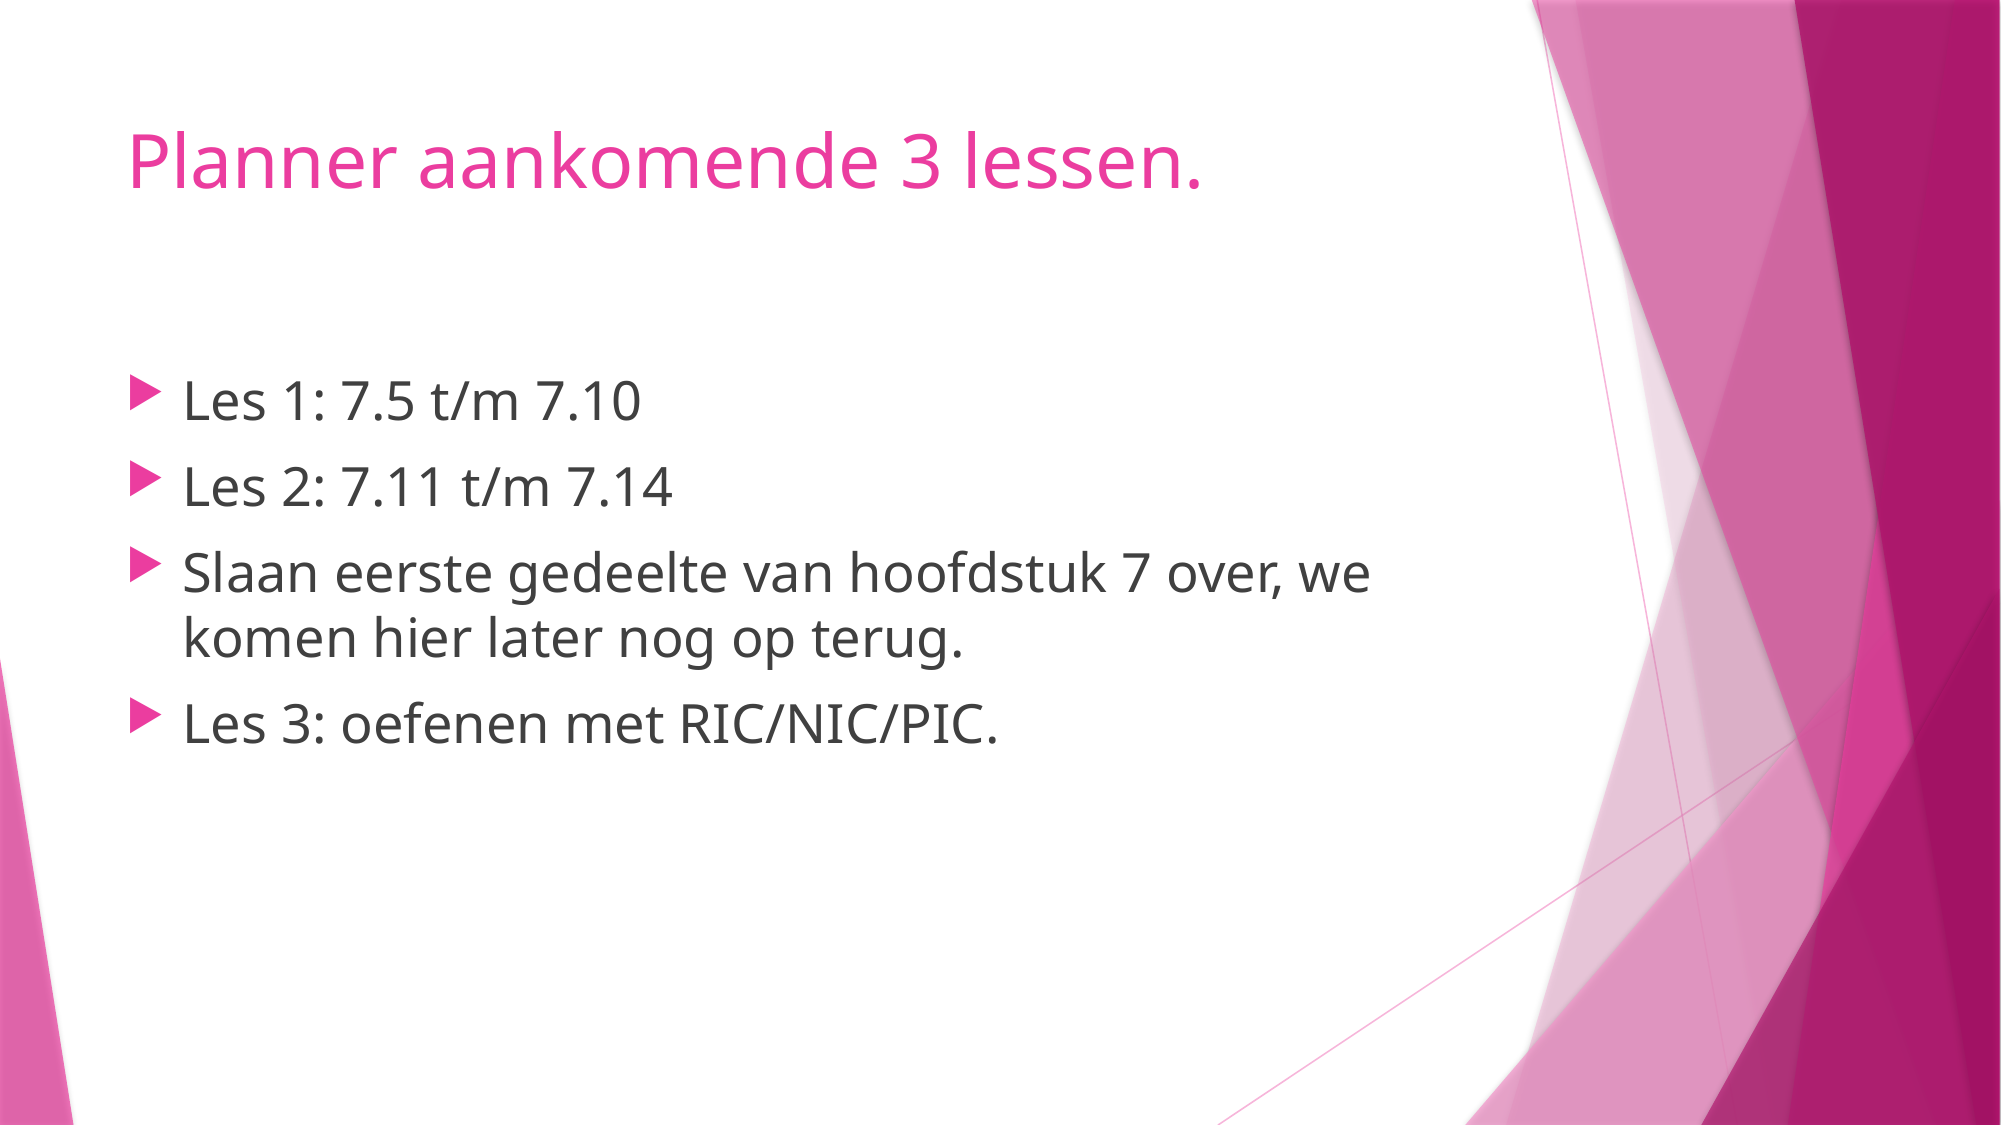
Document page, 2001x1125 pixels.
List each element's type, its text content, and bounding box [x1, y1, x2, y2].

list Les 1: 7.5 t/m 7.10 Les 2: 7.11 t/m 7.14 Slaan eerste gedeelte van hoofdstuk 7 over, we komen hier later nog op terug. Les 3: oefenen met RIC/NIC/PIC. [111, 358, 1522, 996]
title Planner aankomende 3 lessen. [111, 105, 1522, 323]
